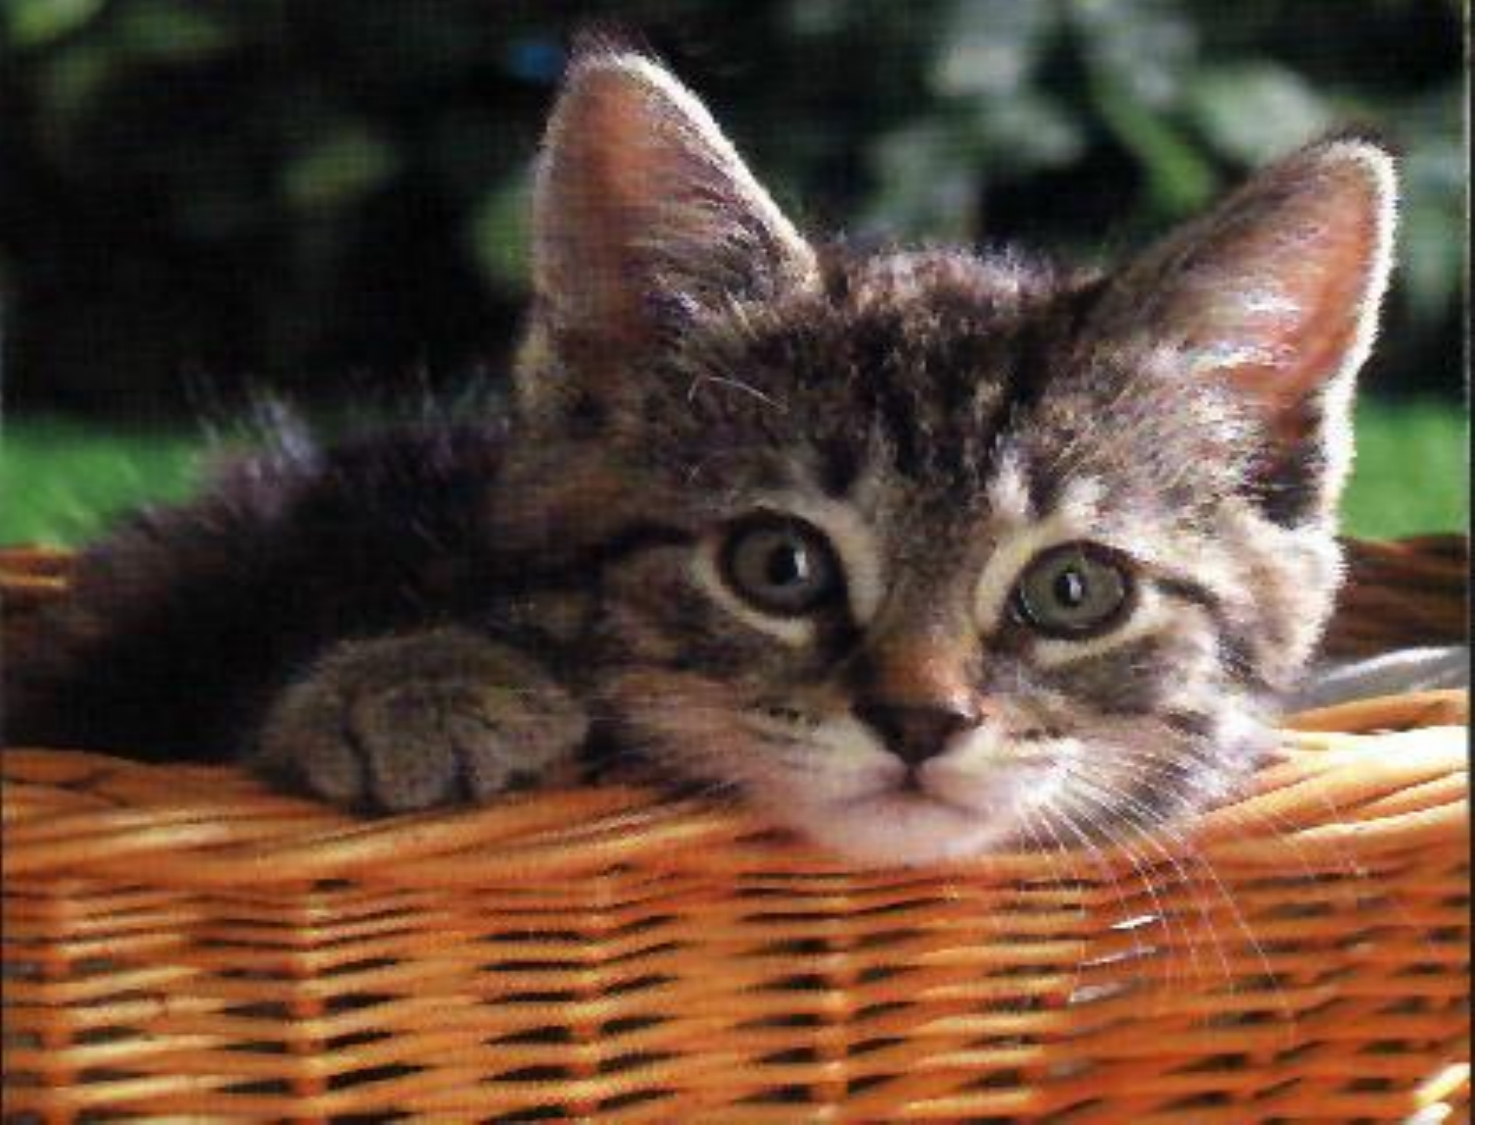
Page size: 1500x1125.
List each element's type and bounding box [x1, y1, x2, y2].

list [0, 0, 1476, 1125]
